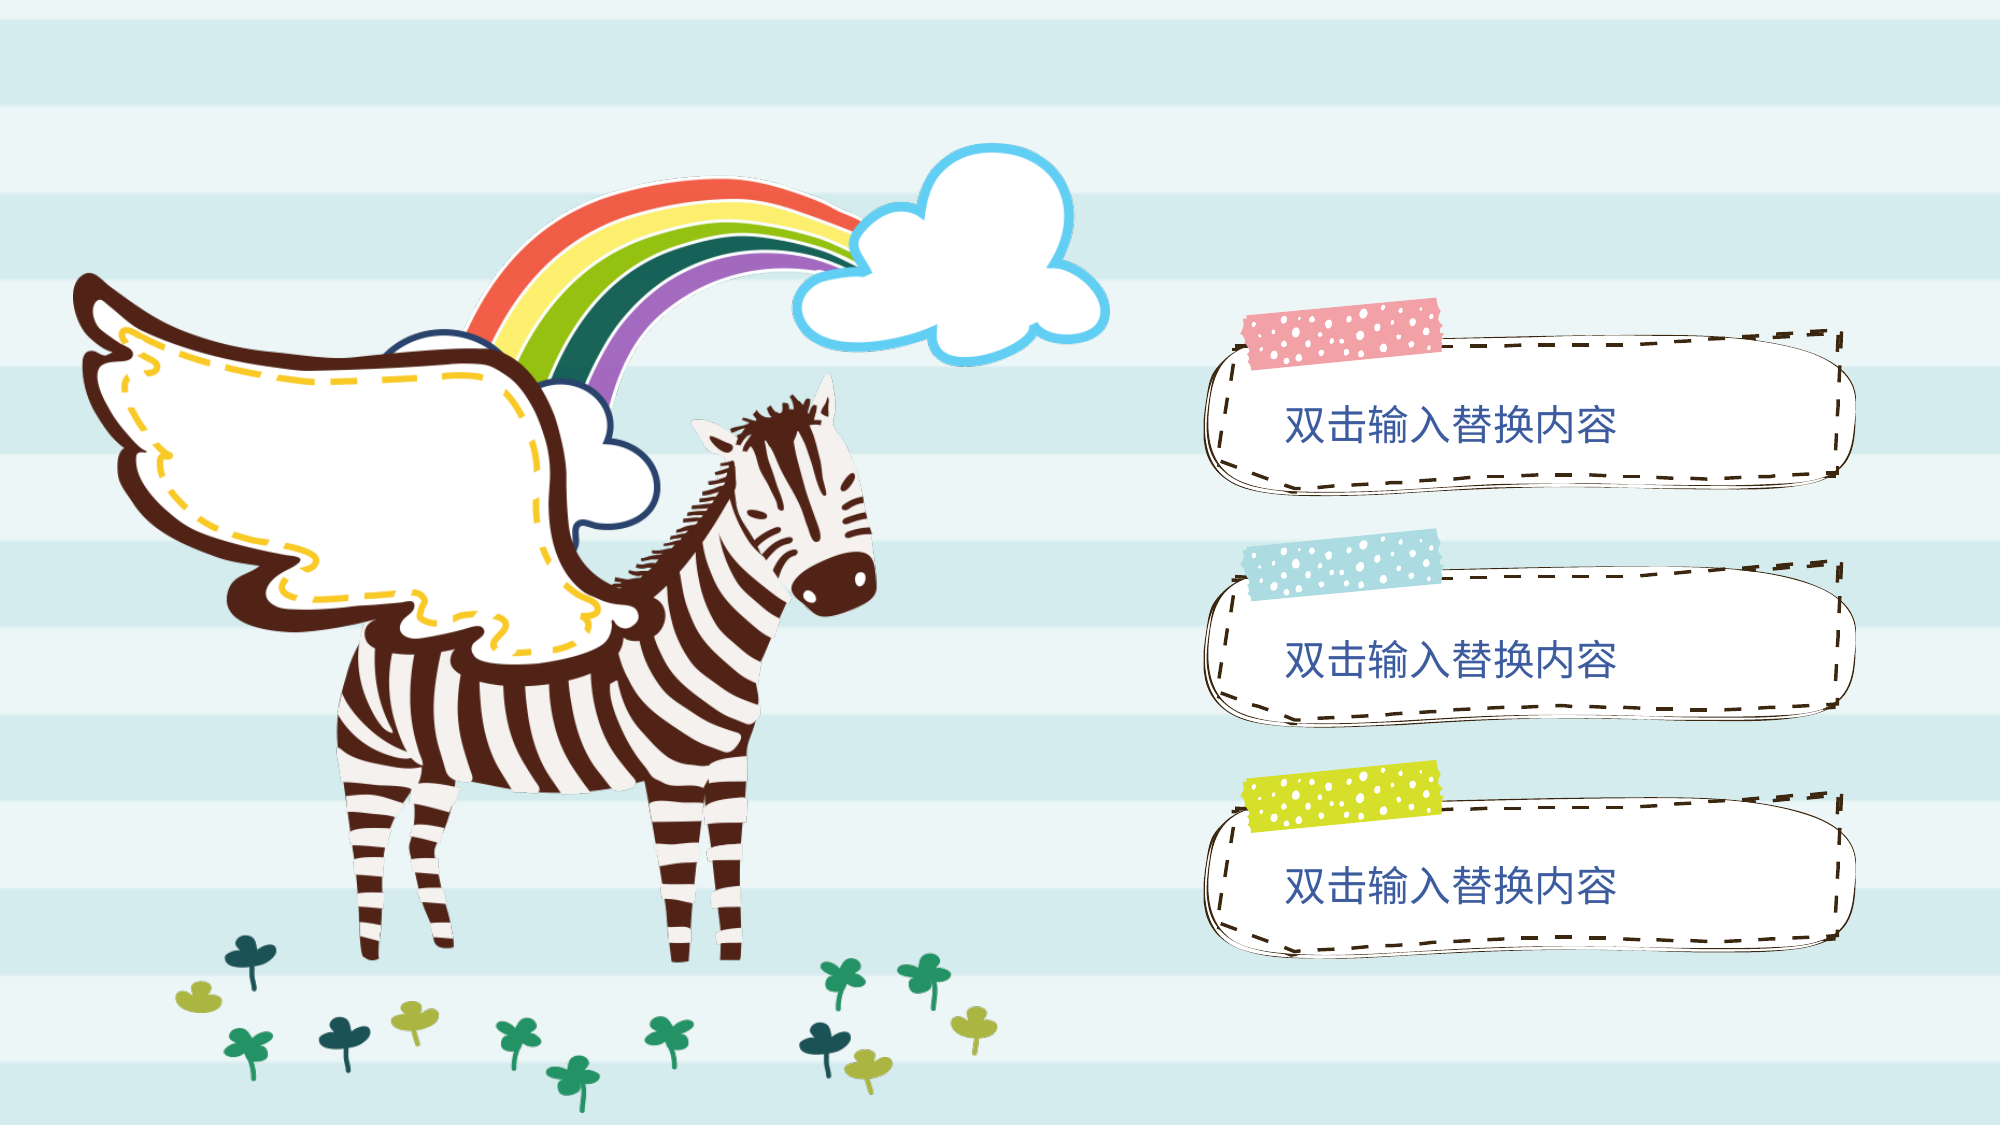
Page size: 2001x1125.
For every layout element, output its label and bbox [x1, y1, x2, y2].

picture [0, 0, 2001, 1125]
text_box [1203, 297, 1857, 960]
